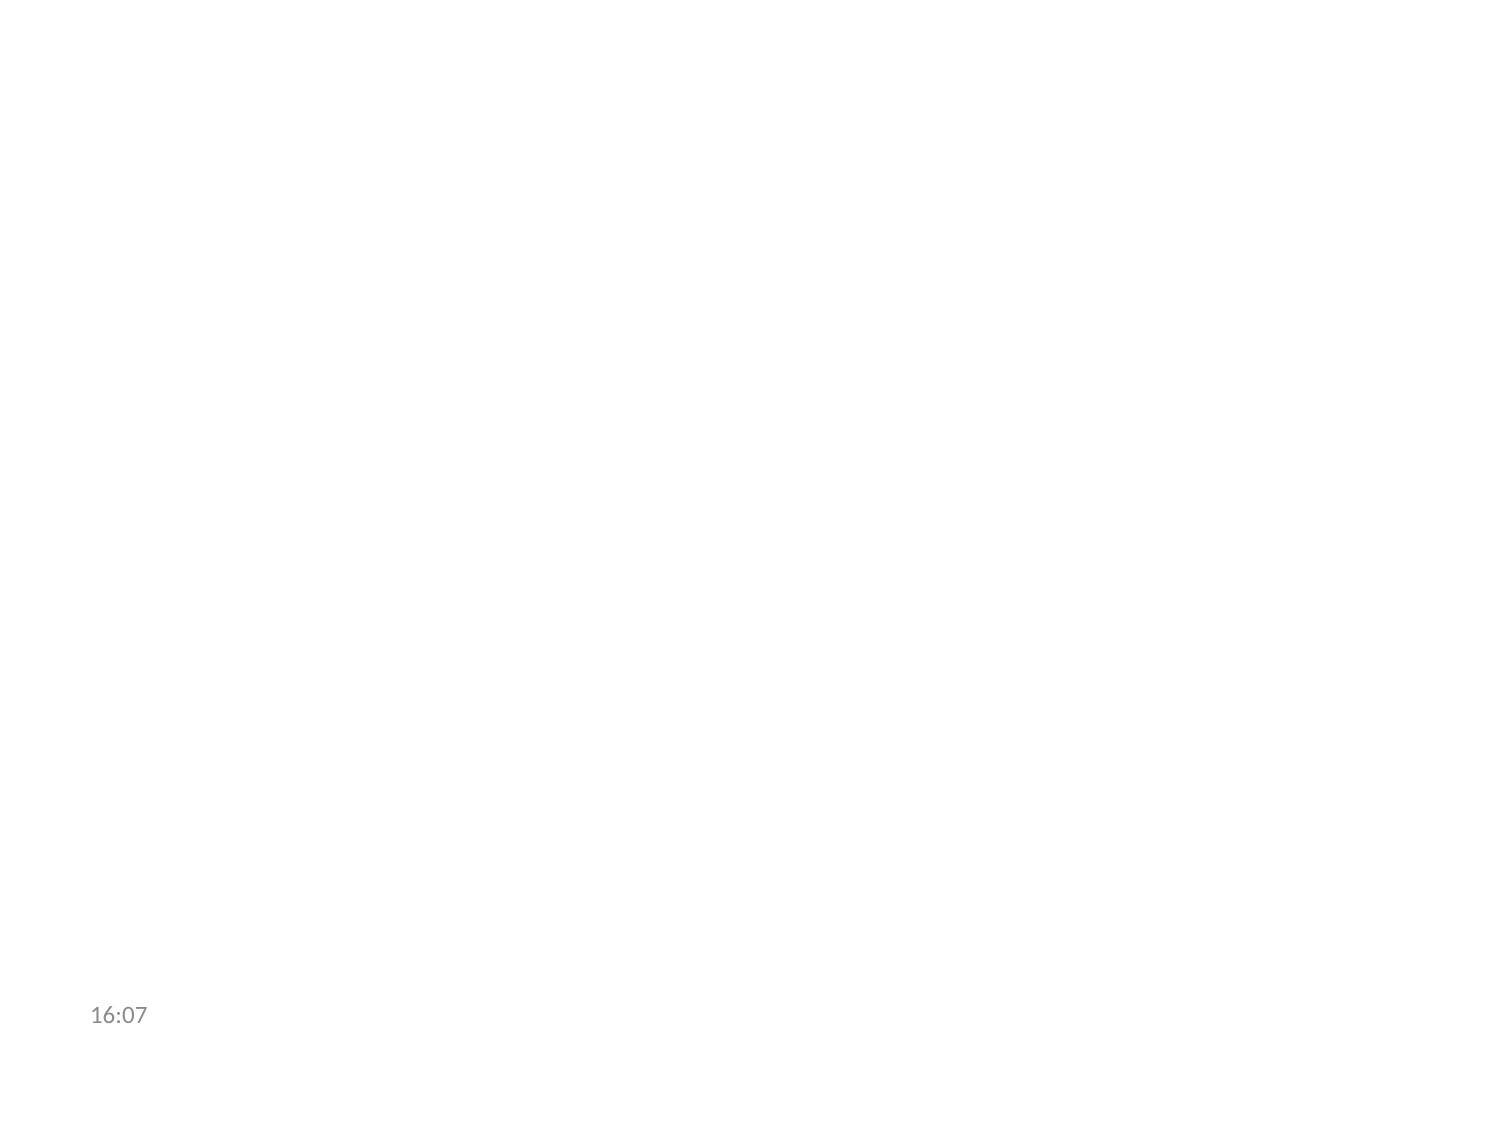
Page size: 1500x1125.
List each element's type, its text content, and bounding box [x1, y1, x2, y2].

text_box 15:35 [75, 983, 425, 1044]
